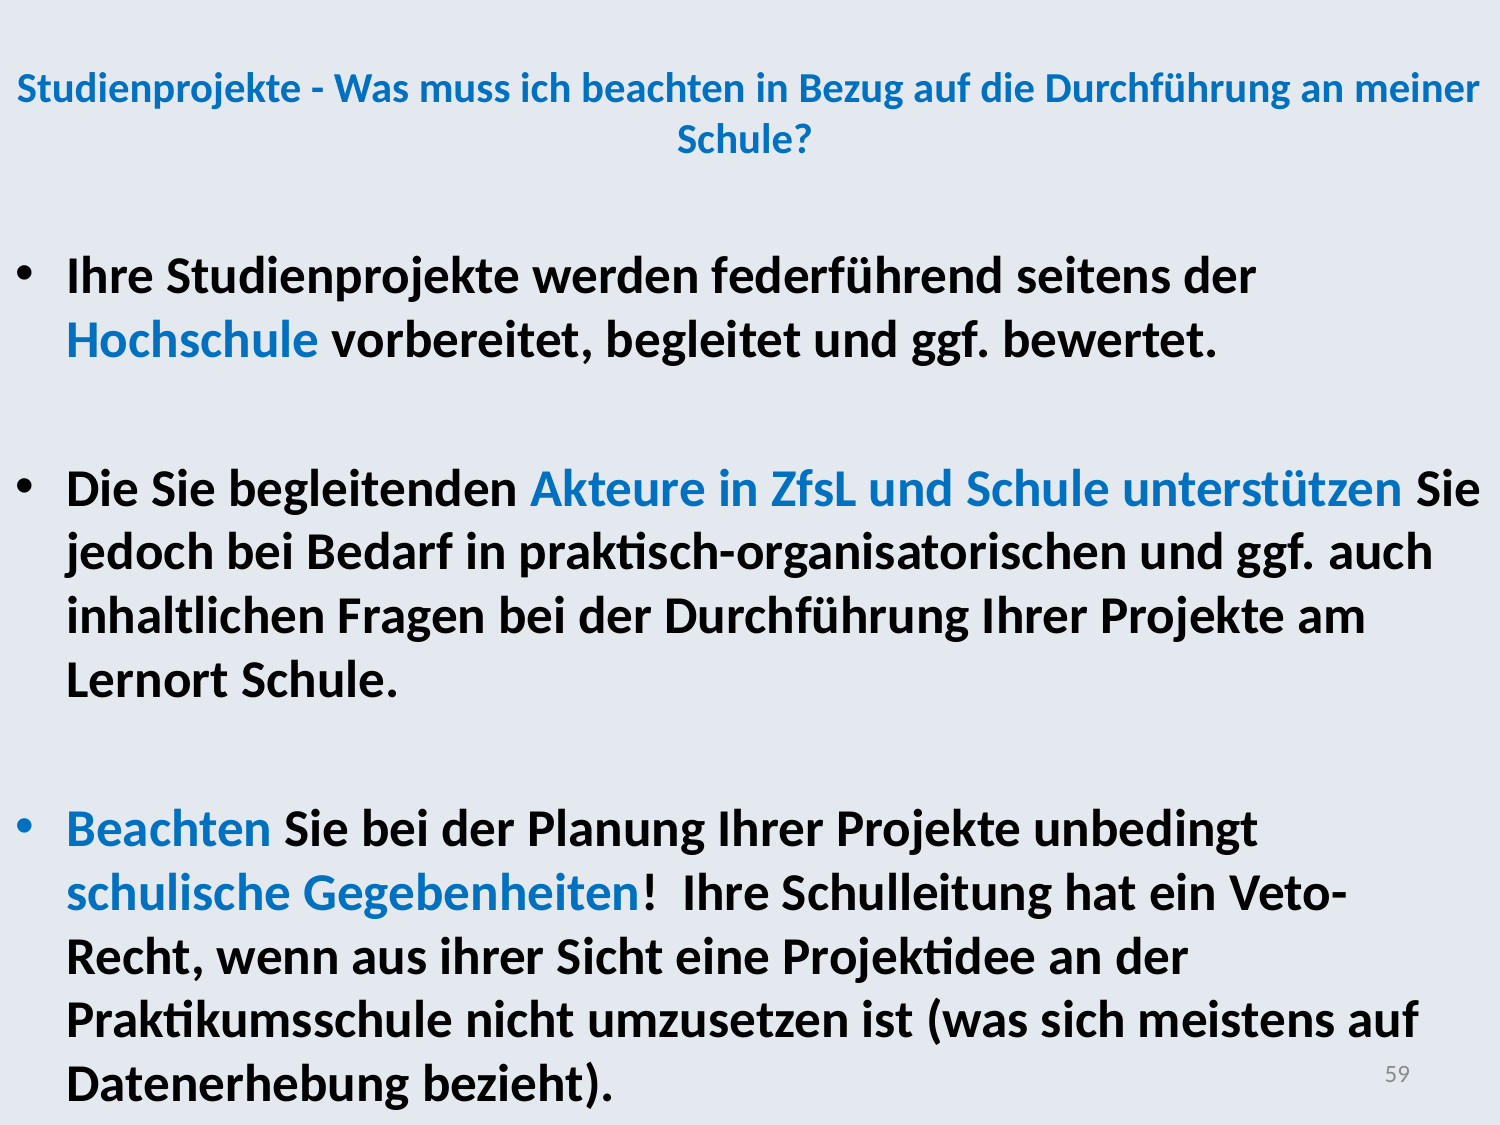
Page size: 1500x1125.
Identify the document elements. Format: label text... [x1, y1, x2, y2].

slide_number 59 [1074, 1042, 1425, 1103]
list Ihre Studienprojekte werden federführend seitens der Hochschule vorbereitet, begleitet und ggf. bewertet. Die Sie begleitenden Akteure in ZfsL und Schule unterstützen Sie jedoch bei Bedarf in praktisch-organisatorischen und ggf. auch inhaltlichen Fragen bei der Durchführung Ihrer Projekte am Lernort Schule. Beachten Sie bei der Planung Ihrer Projekte unbedingt schulische Gegebenheiten! Ihre Schulleitung hat ein Veto-Recht, wenn aus ihrer Sicht eine Projektidee an der Praktikumsschule nicht umzusetzen ist (was sich meistens auf Datenerhebung bezieht). [0, 232, 1500, 1125]
title Studienprojekte - Was muss ich beachten in Bezug auf die Durchführung an meiner Schule? [0, 0, 1500, 232]
